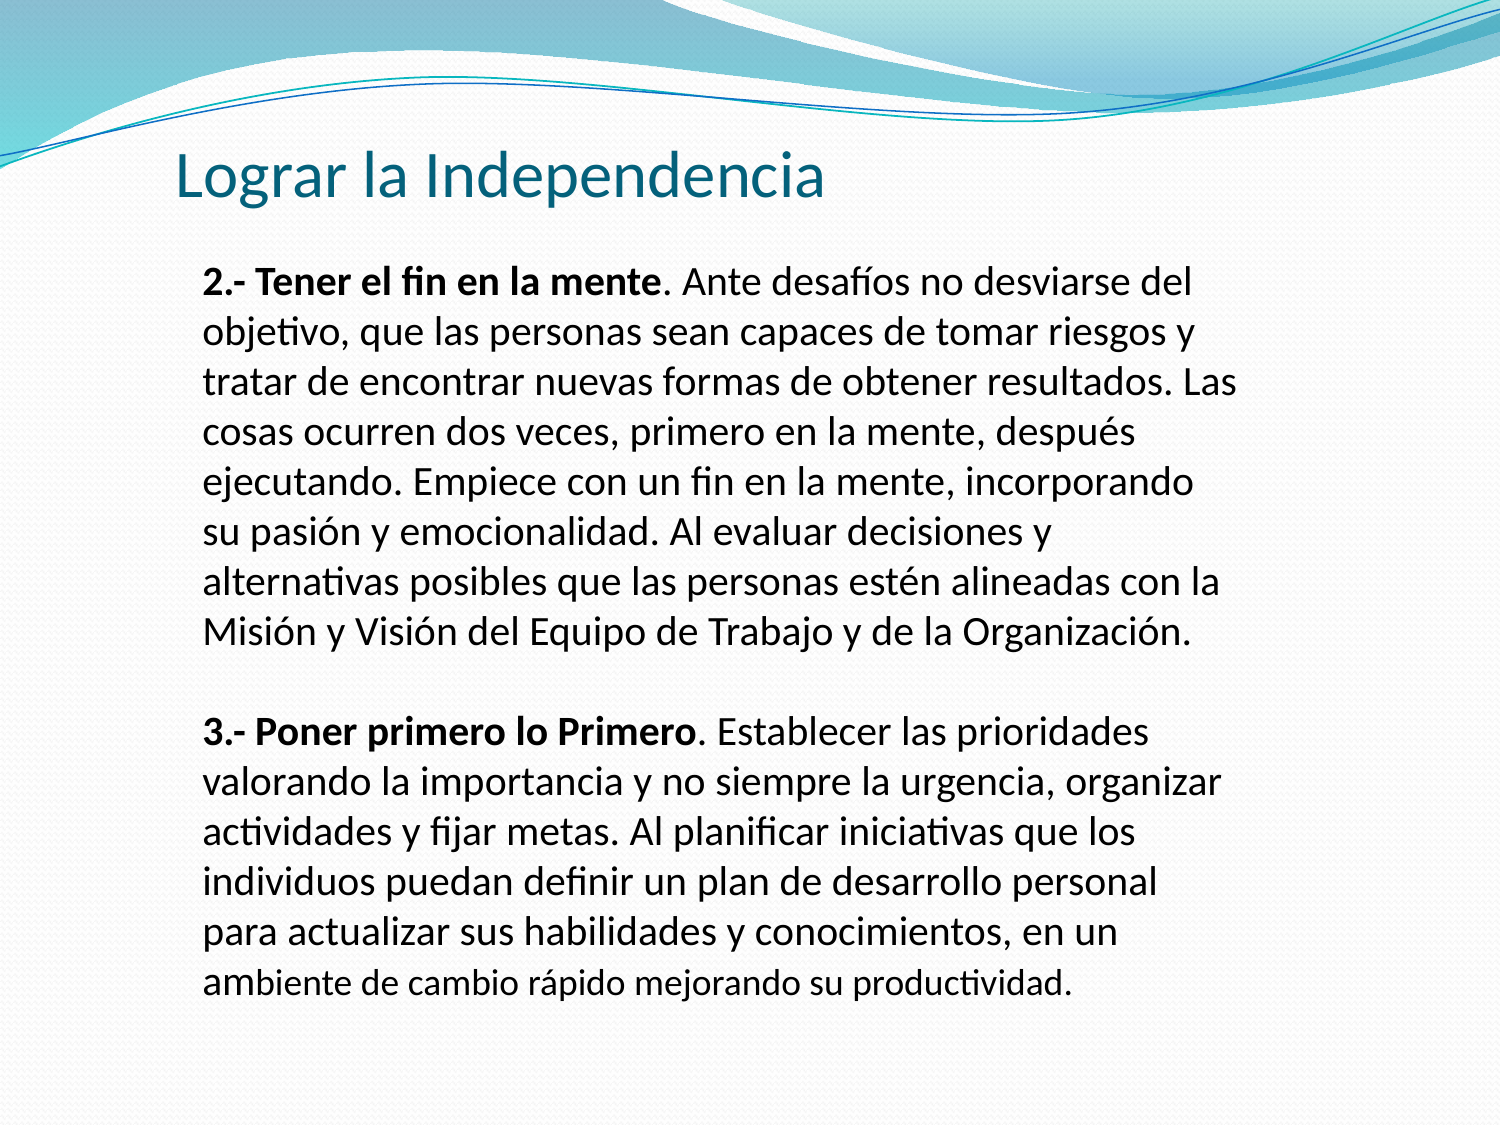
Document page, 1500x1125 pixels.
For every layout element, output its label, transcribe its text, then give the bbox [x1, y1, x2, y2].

title Lograr la Independencia [175, 115, 1438, 212]
text_box 2.- Tener el fin en la mente. Ante desafíos no desviarse del objetivo, que las personas sean capaces de tomar riesgos y tratar de encontrar nuevas formas de obtener resultados. Las cosas ocurren dos veces, primero en la mente, después ejecutando. Empiece con un fin en la mente, incorporando su pasión y emocionalidad. Al evaluar decisiones y alternativas posibles que las personas estén alineadas con la Misión y Visión del Equipo de Trabajo y de la Organización. 3.- Poner primero lo Primero. Establecer las prioridades valorando la importancia y no siempre la urgencia, organizar actividades y fijar metas. Al planificar iniciativas que los individuos puedan definir un plan de desarrollo personal para actualizar sus habilidades y conocimientos, en un ambiente de cambio rápido mejorando su productividad. [187, 246, 1254, 1012]
